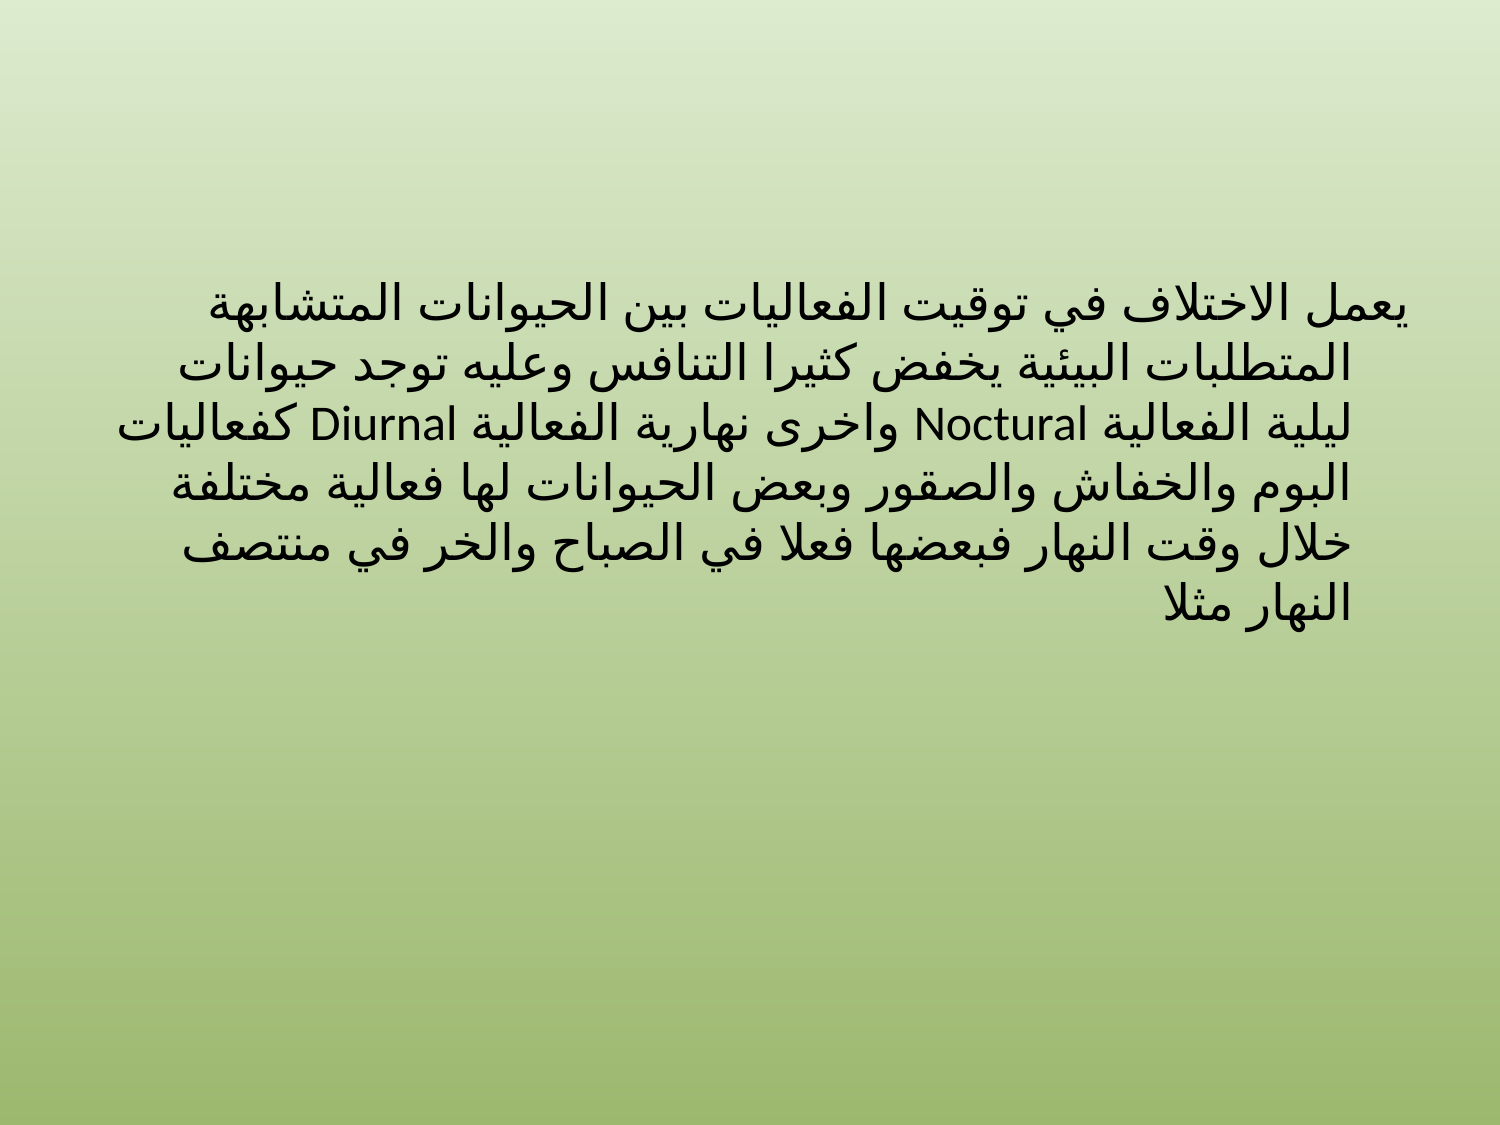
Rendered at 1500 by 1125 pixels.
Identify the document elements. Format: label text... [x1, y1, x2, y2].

list يعمل الاختلاف في توقيت الفعاليات بين الحيوانات المتشابهة المتطلبات البيئية يخفض كثيرا التنافس وعليه توجد حيوانات ليلية الفعالية Noctural واخرى نهارية الفعالية Diurnal كفعاليات البوم والخفاش والصقور وبعض الحيوانات لها فعالية مختلفة خلال وقت النهار فبعضها فعلا في الصباح والخر في منتصف النهار مثلا [75, 262, 1425, 1005]
